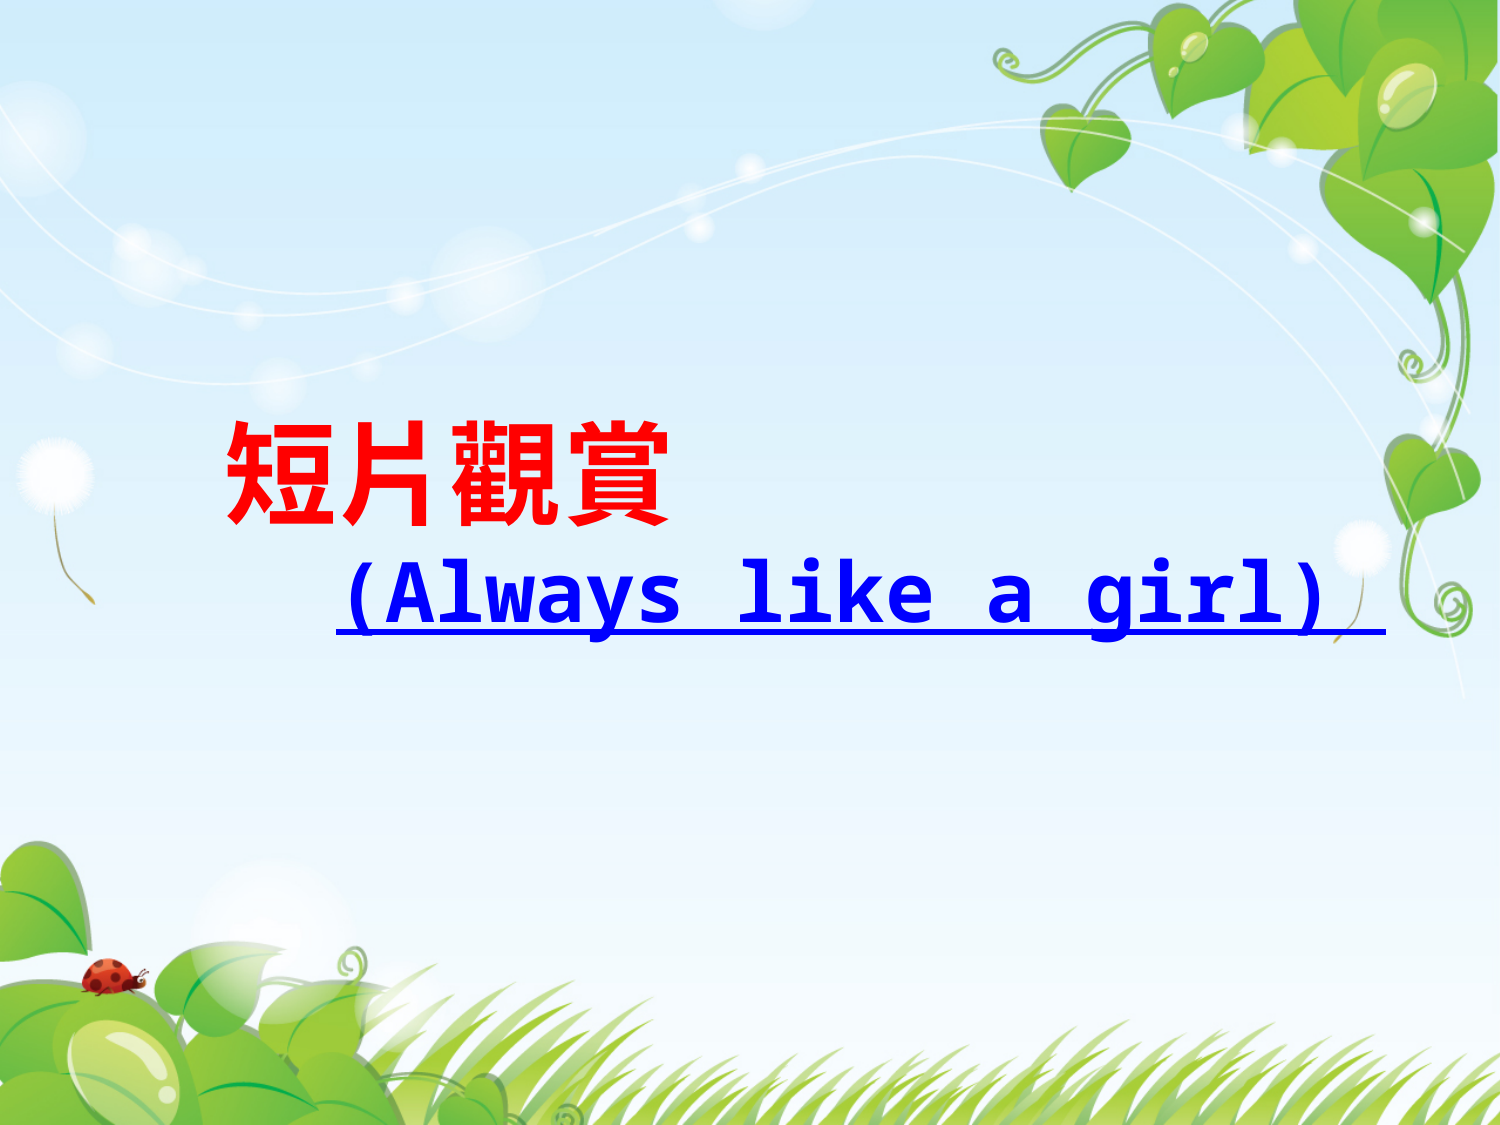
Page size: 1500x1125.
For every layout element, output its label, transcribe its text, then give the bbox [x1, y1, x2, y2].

text_box 短片觀賞 (Always like a girl) [171, 397, 1435, 661]
picture [0, 0, 1500, 1125]
